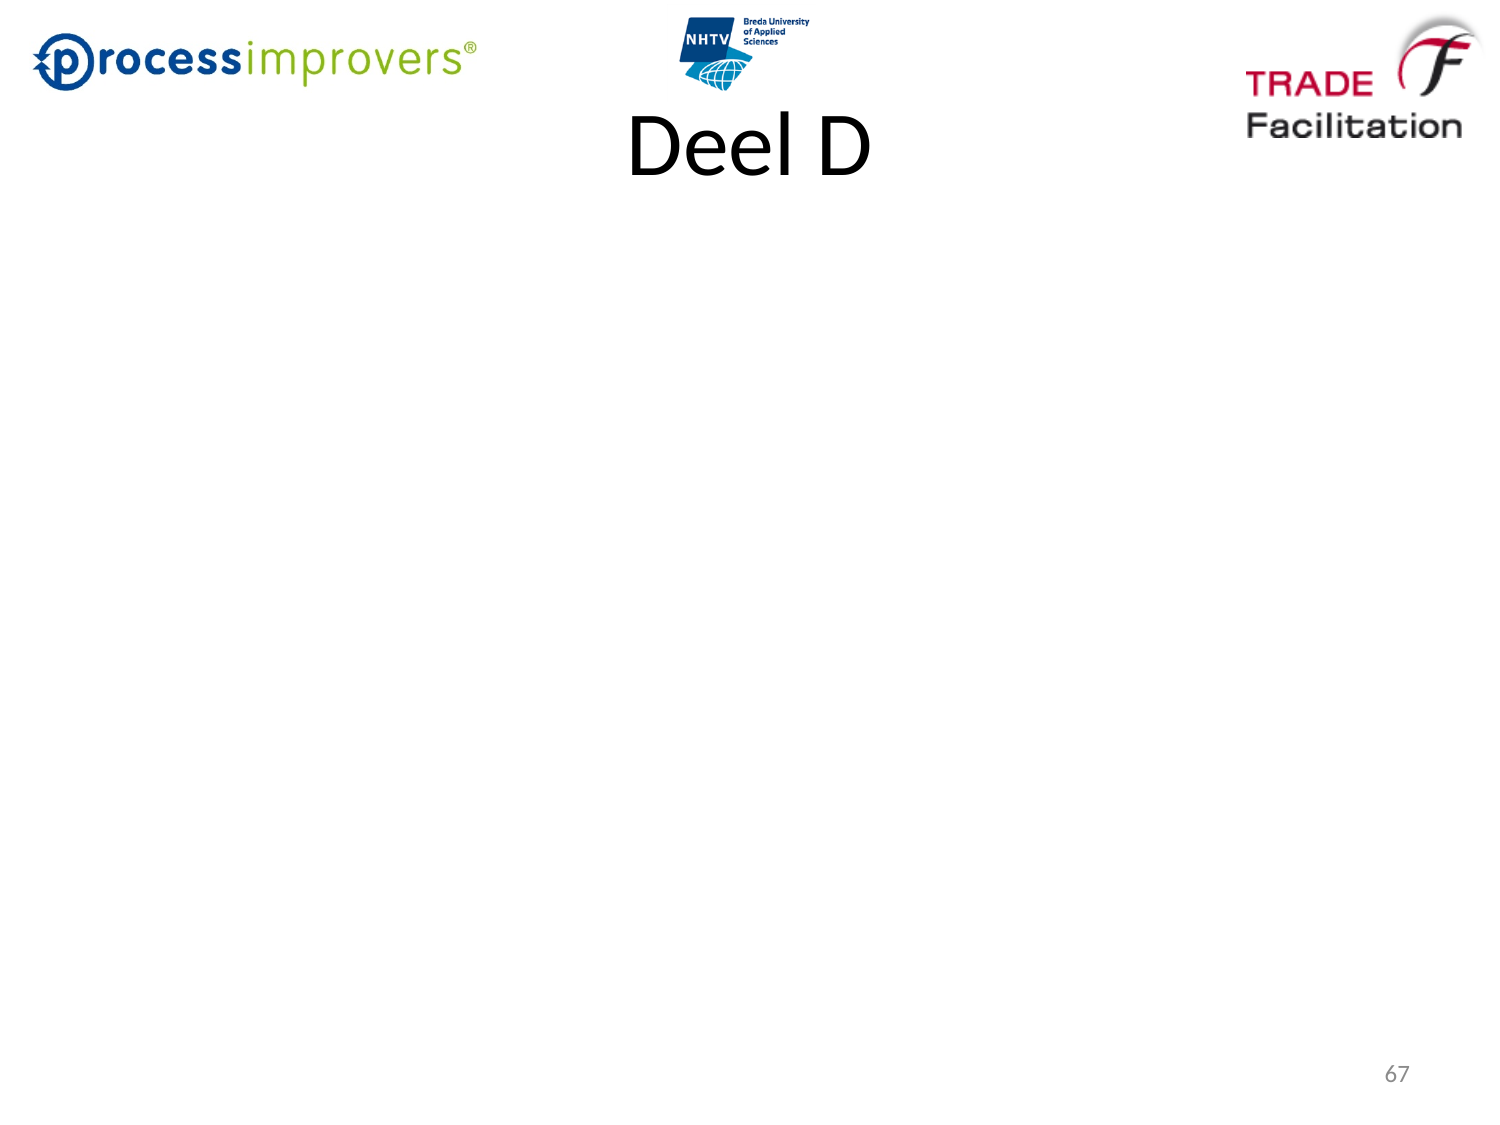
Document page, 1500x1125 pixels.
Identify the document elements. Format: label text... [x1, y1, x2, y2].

picture [29, 30, 479, 93]
picture [667, 4, 816, 103]
picture [1246, 10, 1487, 138]
title Deel D [75, 45, 1425, 233]
slide_number 67 [1074, 1042, 1425, 1103]
